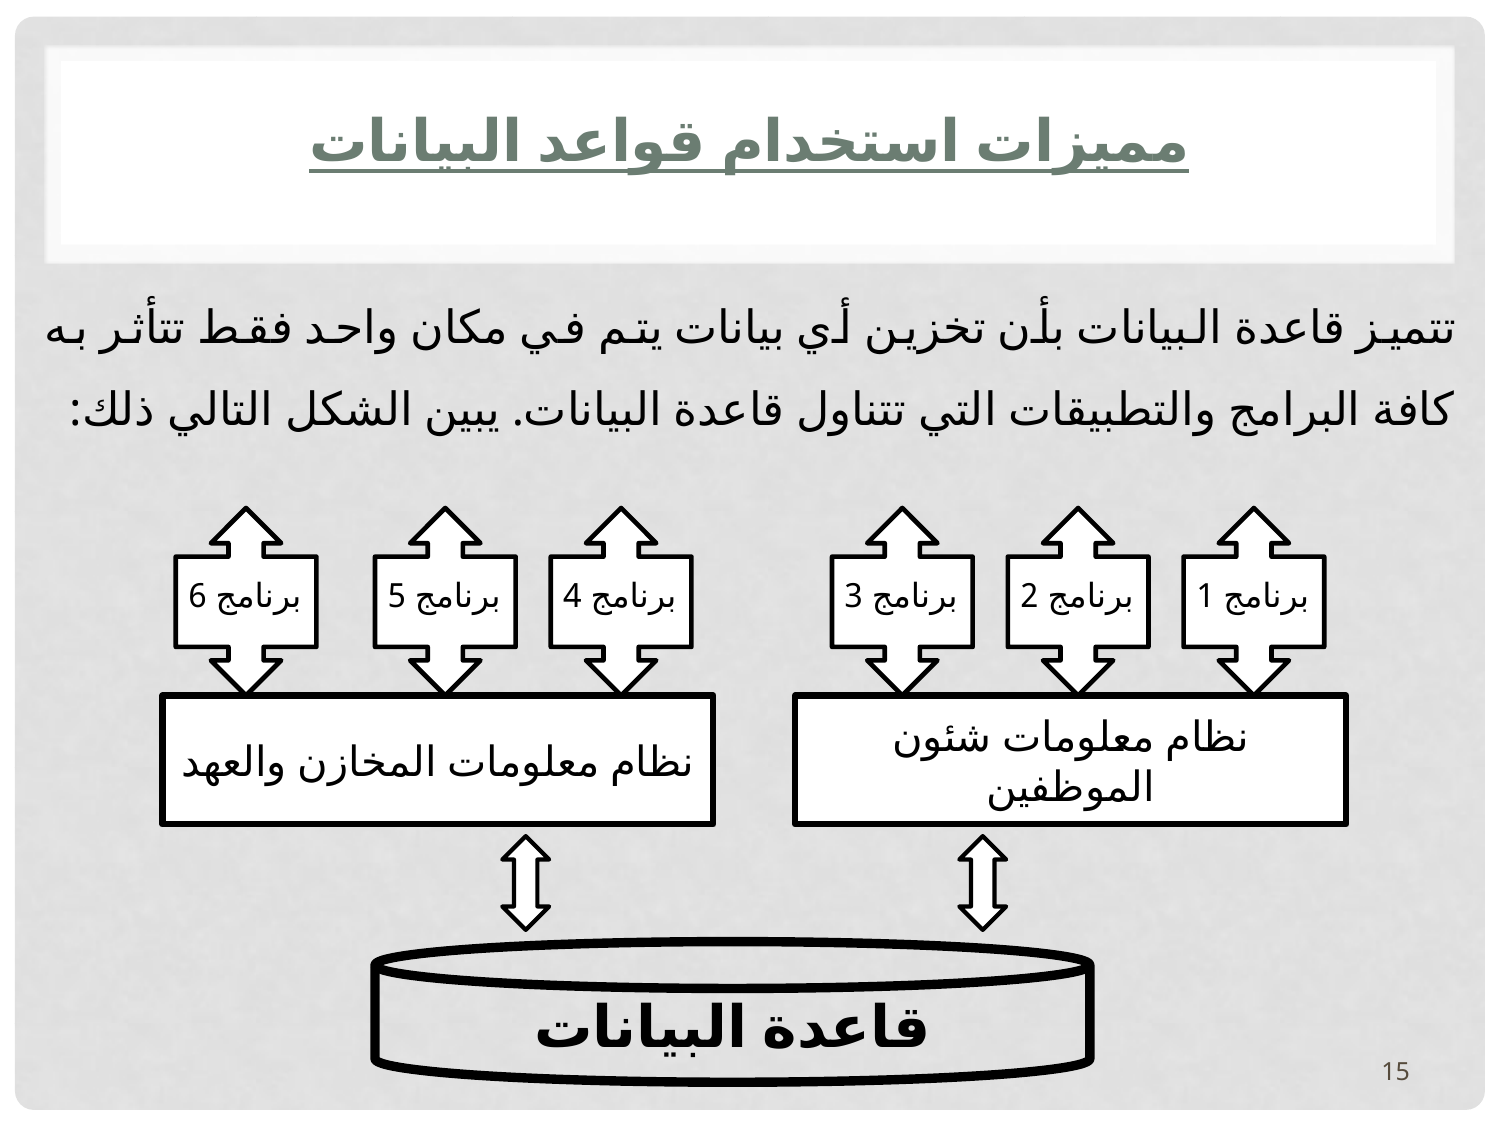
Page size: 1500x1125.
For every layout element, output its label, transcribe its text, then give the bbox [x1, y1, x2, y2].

title مميزات استخدام قواعد البيانات [135, 79, 1364, 197]
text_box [163, 507, 317, 696]
text_box قاعدة البيانات [372, 939, 1092, 1085]
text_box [1171, 507, 1325, 696]
text_box [500, 834, 552, 932]
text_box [362, 507, 516, 696]
text_box تتميز قاعدة البيانات بأن تخزين أي بيانات يتم في مكان واحد فقط تتأثر به كافة البرامج والتطبيقات التي تتناول قاعدة البيانات. يبين الشكل التالي ذلك: [29, 262, 1471, 443]
text_box نظام معلومات المخازن والعهد [160, 693, 715, 826]
slide_number 15 [1074, 1042, 1425, 1103]
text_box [538, 507, 692, 696]
text_box [957, 834, 1009, 932]
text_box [995, 507, 1149, 696]
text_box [820, 507, 973, 696]
text_box نظام معلومات شئون الموظفين [793, 693, 1348, 826]
